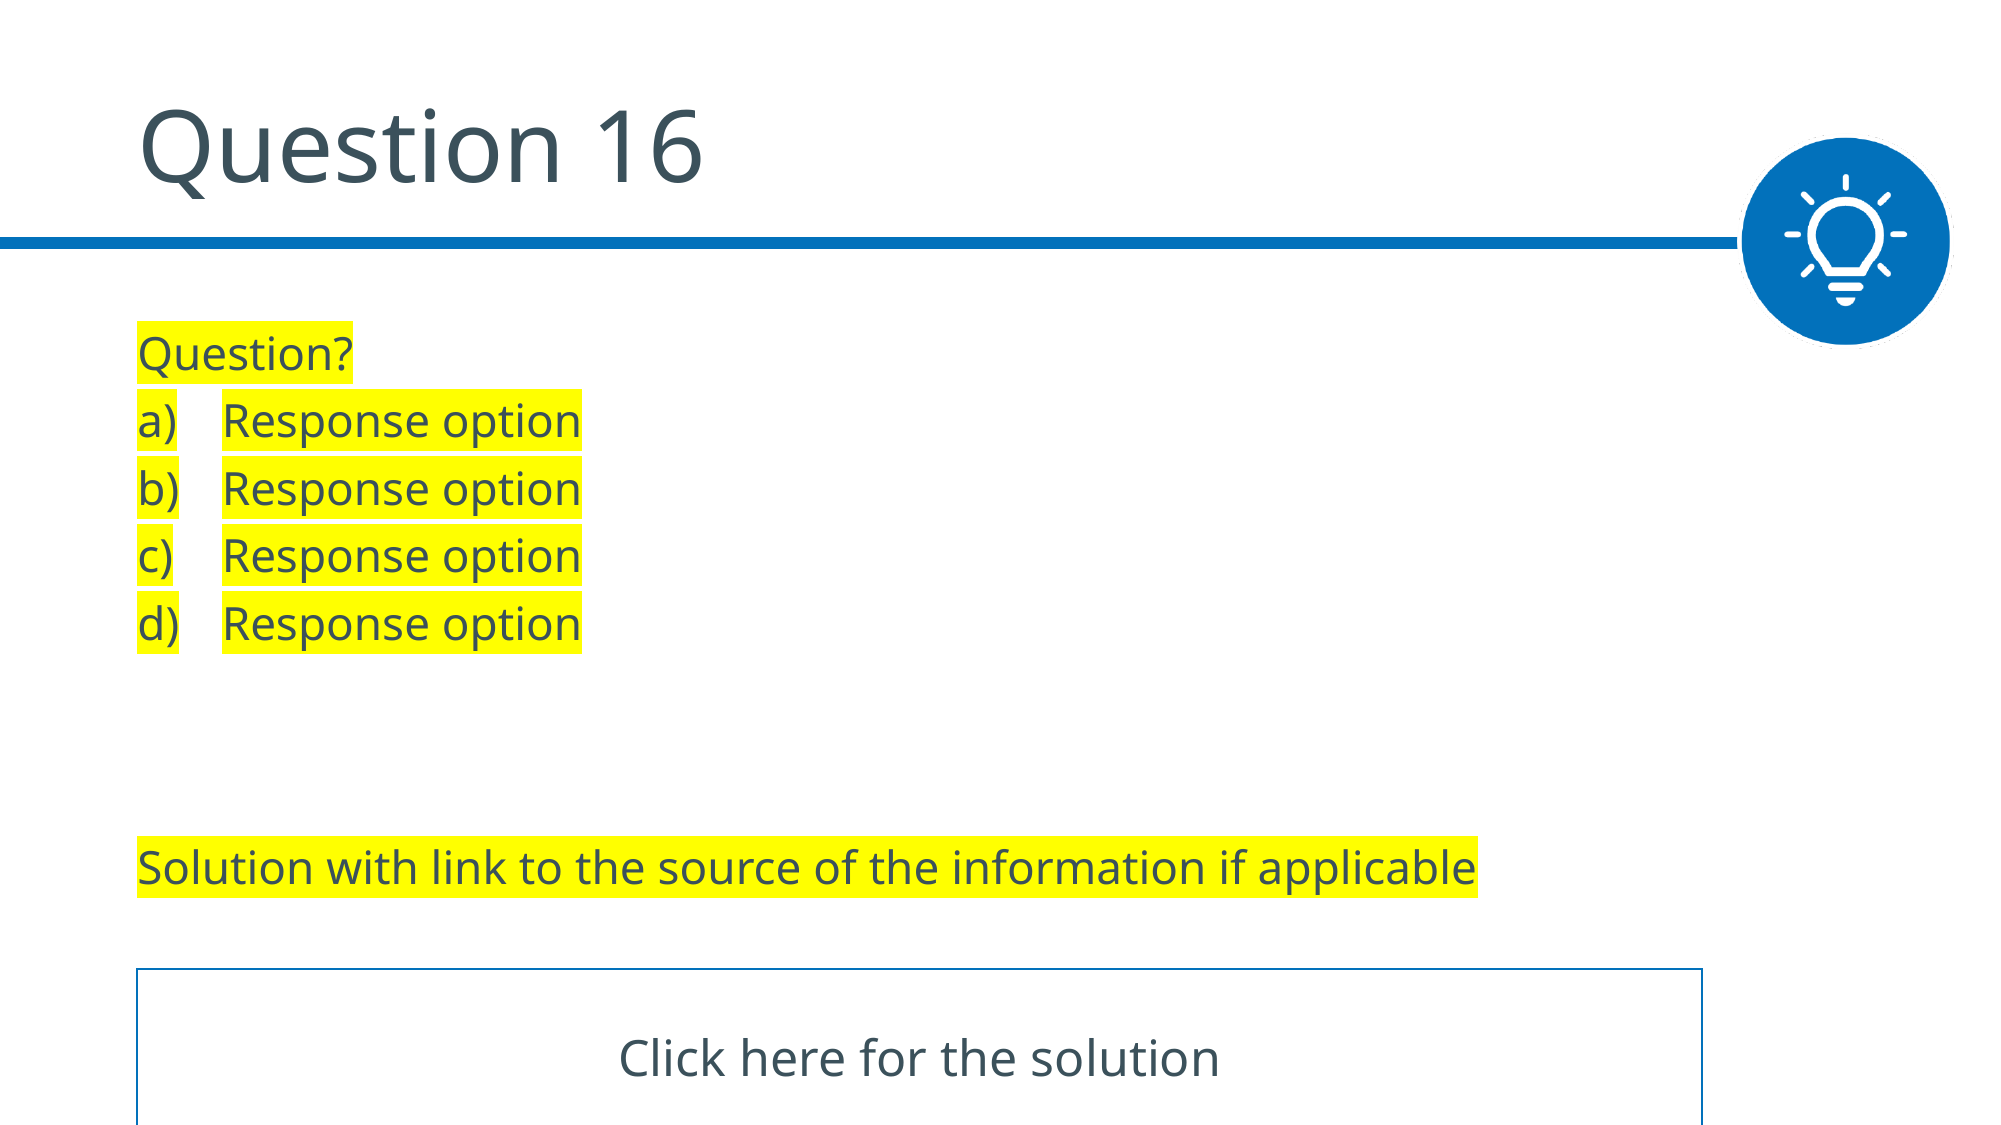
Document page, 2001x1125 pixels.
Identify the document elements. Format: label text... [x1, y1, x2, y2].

picture [1737, 133, 1954, 349]
list Question? Response option Response option Response option Response option [137, 324, 1703, 782]
text_box Click here for the solution [136, 968, 1703, 1125]
list Solution with link to the source of the information if applicable [137, 838, 1703, 968]
title Question 16 [137, 47, 1703, 238]
